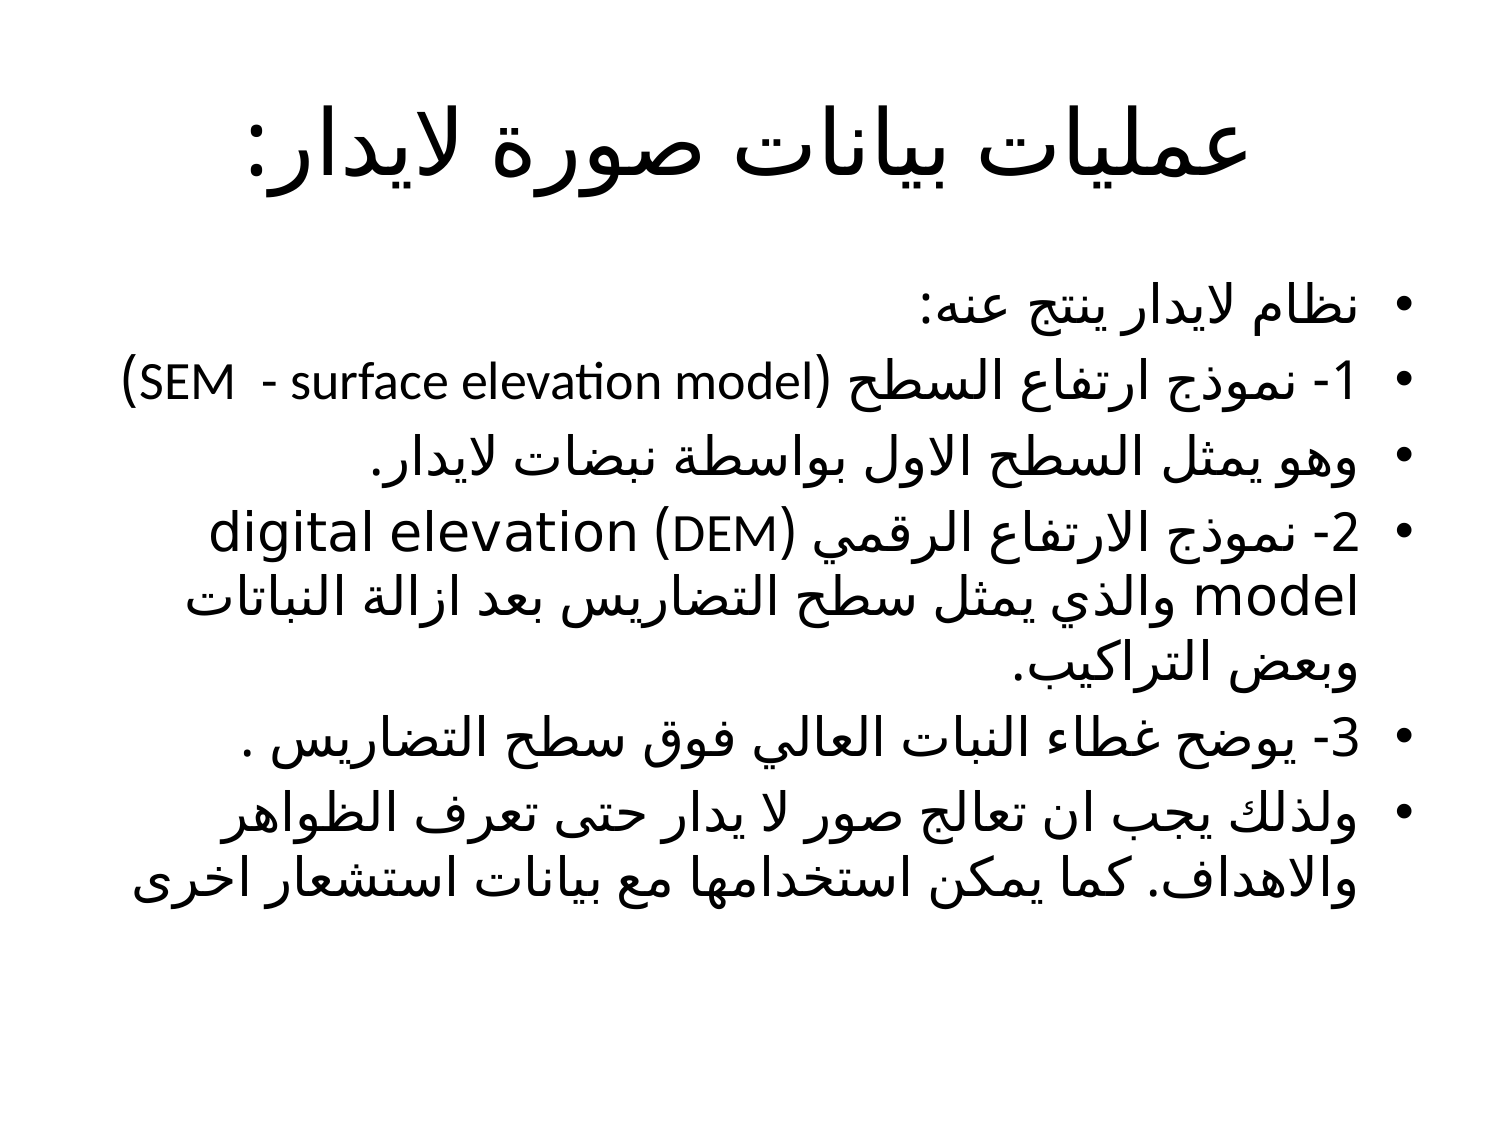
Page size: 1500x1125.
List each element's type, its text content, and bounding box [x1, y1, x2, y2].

list نظام لايدار ينتج عنه: 1- نموذج ارتفاع السطح (SEM - surface elevation model) وهو يمثل السطح الاول بواسطة نبضات لايدار. 2- نموذج الارتفاع الرقمي (DEM) digital elevation model والذي يمثل سطح التضاريس بعد ازالة النباتات وبعض التراكيب. 3- يوضح غطاء النبات العالي فوق سطح التضاريس . ولذلك يجب ان تعالج صور لا يدار حتى تعرف الظواهر والاهداف. كما يمكن استخدامها مع بيانات استشعار اخرى [75, 262, 1425, 1005]
title عمليات بيانات صورة لايدار: [75, 45, 1425, 233]
